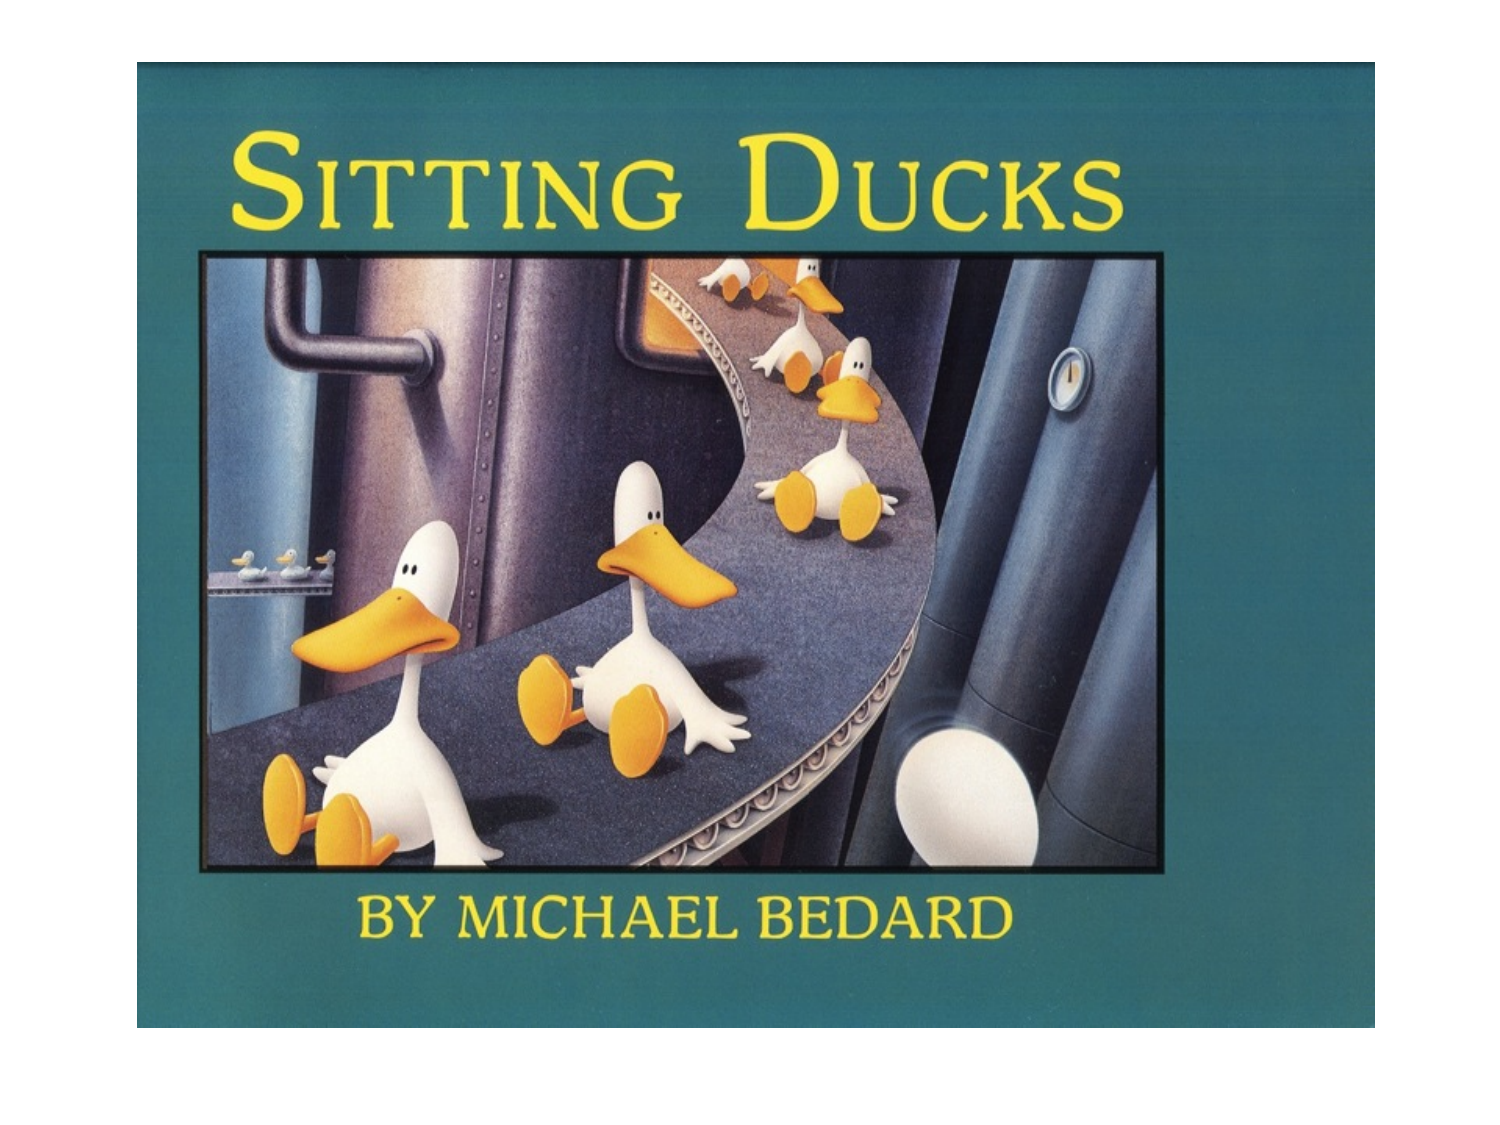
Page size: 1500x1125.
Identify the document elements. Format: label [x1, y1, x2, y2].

picture [137, 62, 1376, 1029]
